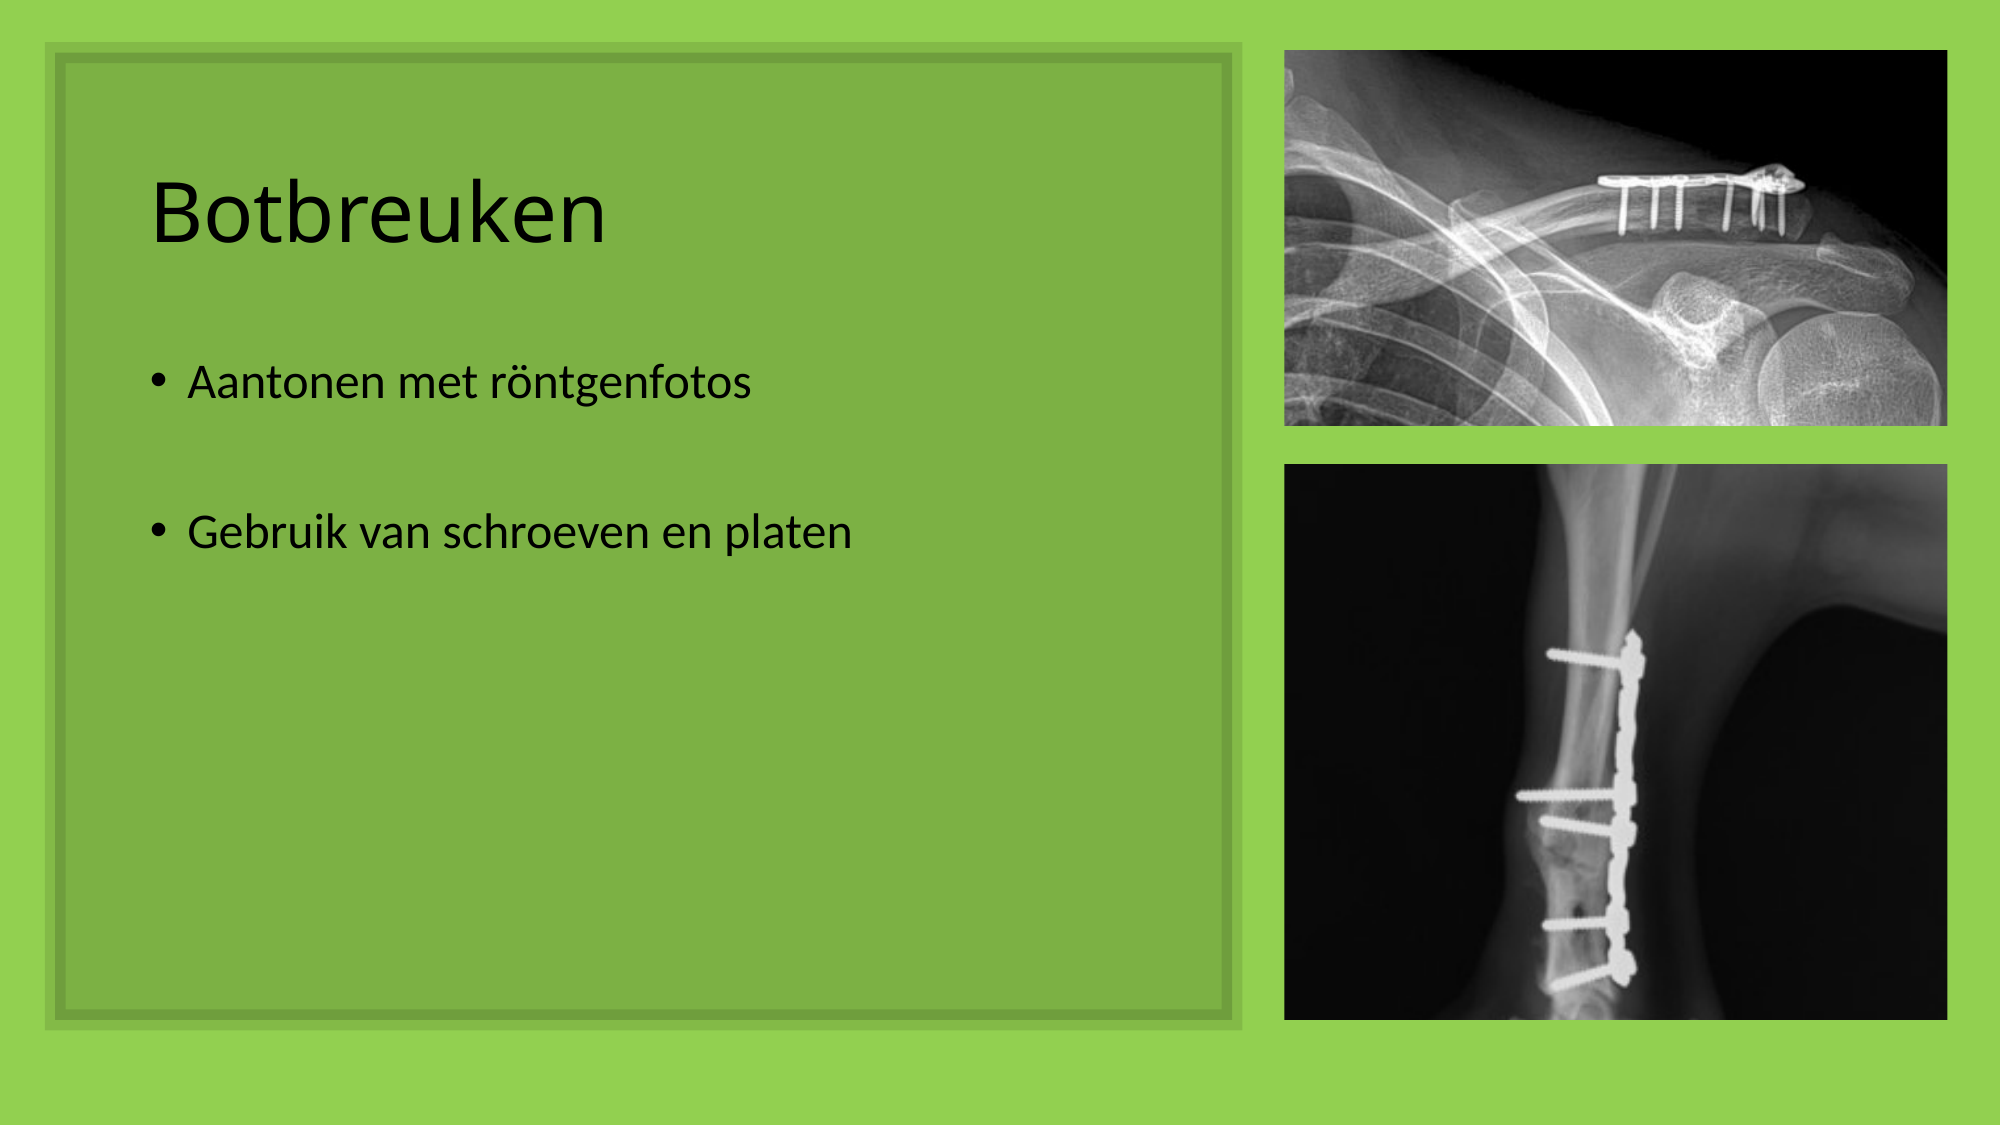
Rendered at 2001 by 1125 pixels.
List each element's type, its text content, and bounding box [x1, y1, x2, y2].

title Botbreuken [134, 105, 1153, 326]
list Aantonen met röntgenfotos Gebruik van schroeven en platen [134, 348, 1153, 943]
picture [1284, 50, 1948, 426]
picture [1284, 463, 1948, 1020]
text_box [54, 52, 1233, 1021]
